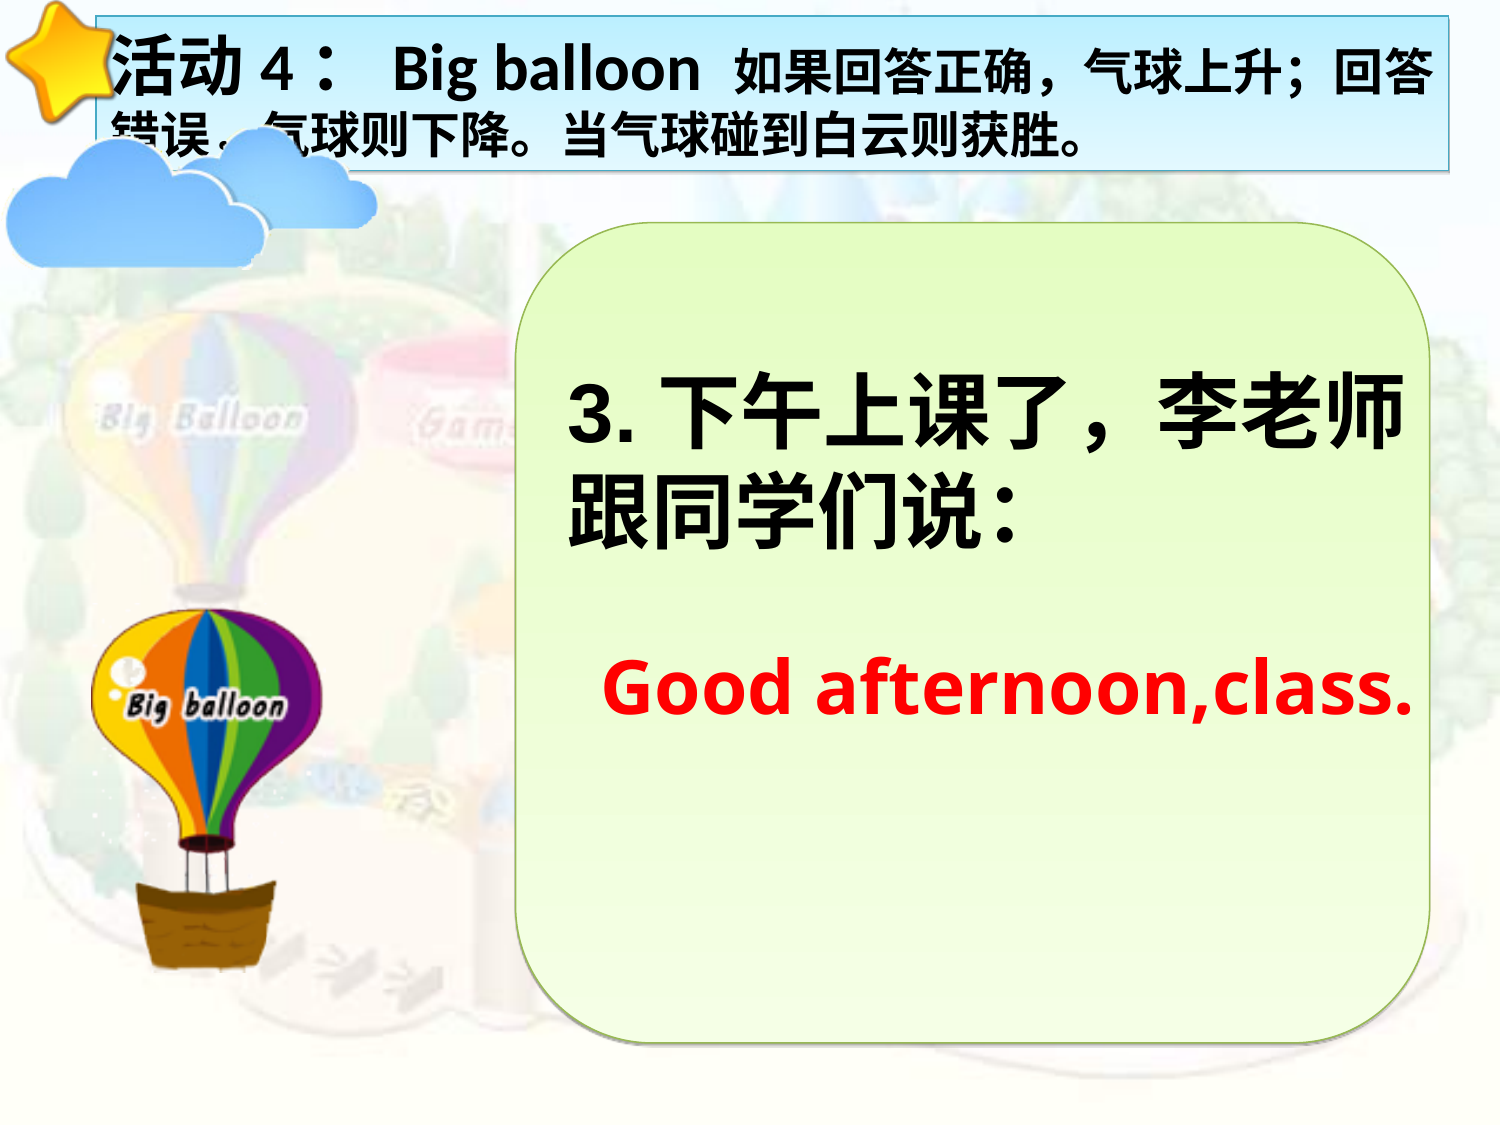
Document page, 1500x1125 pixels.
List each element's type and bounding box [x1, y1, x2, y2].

picture [0, 0, 1500, 1125]
text_box [0, 0, 1419, 173]
